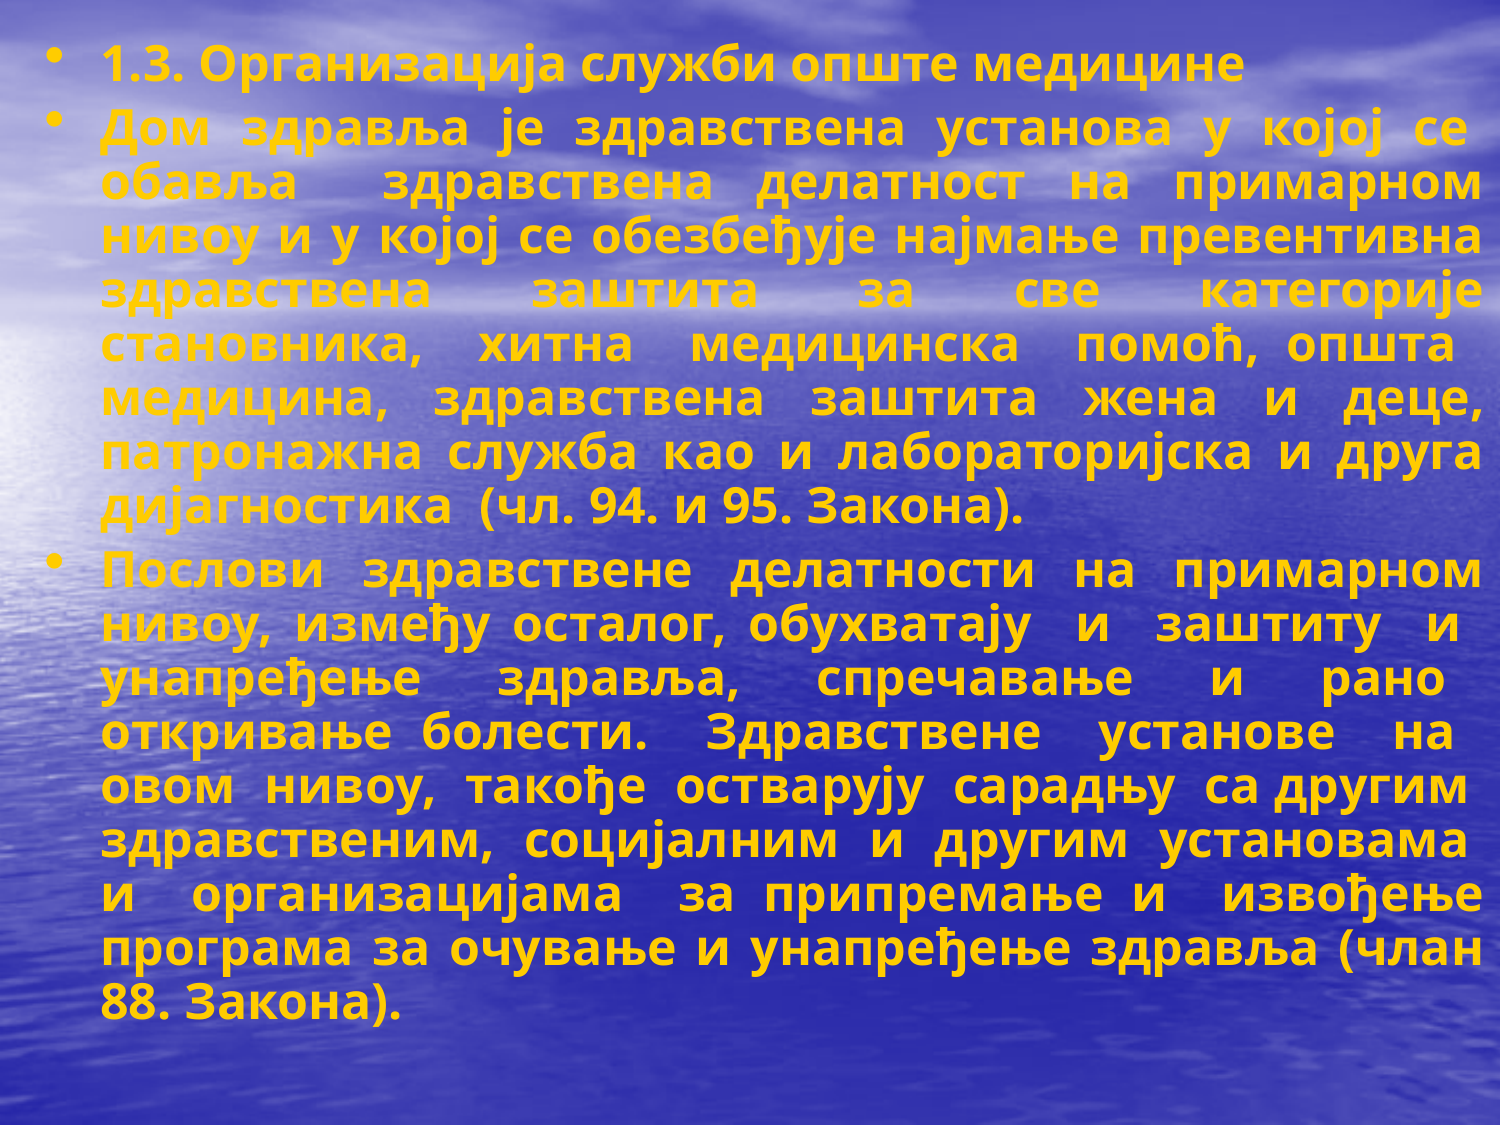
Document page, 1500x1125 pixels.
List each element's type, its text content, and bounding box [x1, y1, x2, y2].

list 1.3. Организација служби опште медицине Дом здравља је здравствена установа у којој се обавља здравствена делатност на примарном нивоу и у којој се обезбеђује најмање превентивна здравствена заштита за све категорије становника, хитна медицинска помоћ, општа медицина, здравствена заштита жена и деце, патронажна служба као и лабораторијска и друга дијагностика (чл. 94. и 95. Закона). Послови здравствене делатности на примарном нивоу, између осталог, обухватају и заштиту и унапређење здравља, спречавање и рано откривање болести. Здравствене установе на овом нивоу, такође остварују сарадњу са другим здравственим, социјалним и другим установама и организацијама за припремање и извођење програма за очување и унапређење здравља (члан 88. Закона). [29, 30, 1500, 1125]
